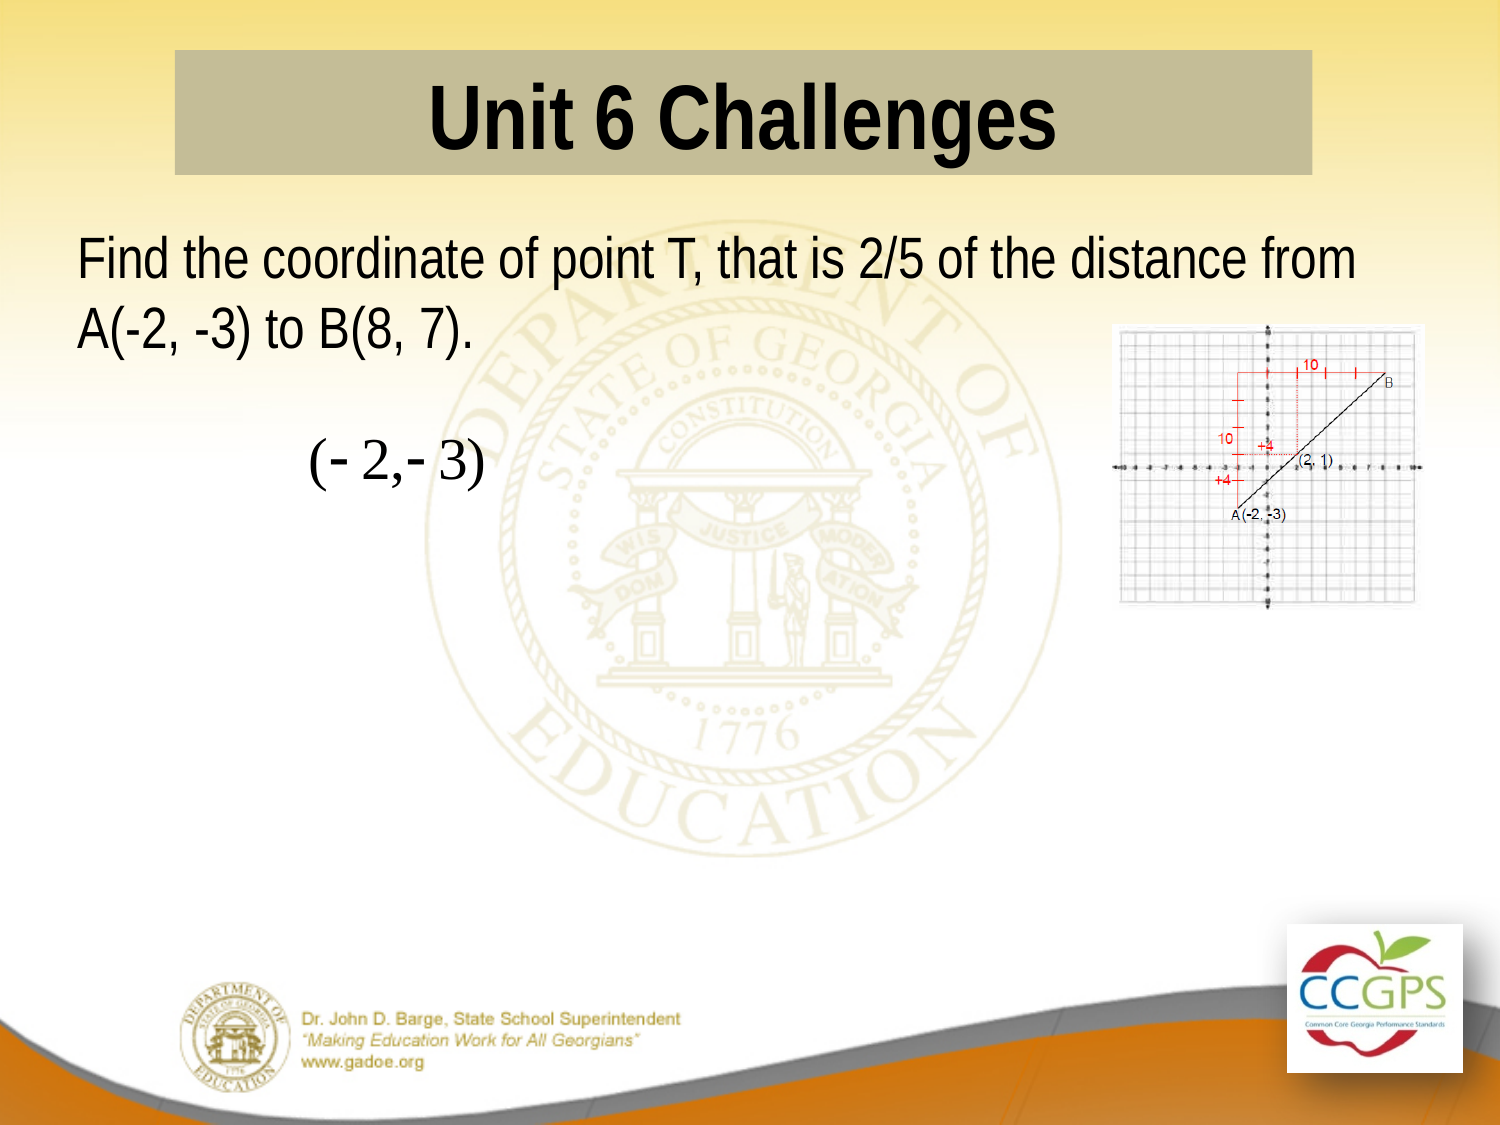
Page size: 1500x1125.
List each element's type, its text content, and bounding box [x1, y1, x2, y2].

subtitle Find the coordinate of point T, that is 2/5 of the distance from A(-2, -3) to B(8, 7). [62, 212, 1438, 926]
text_box Unit 6 Challenges [174, 50, 1313, 175]
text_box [299, 424, 499, 505]
picture [0, 0, 1500, 1125]
